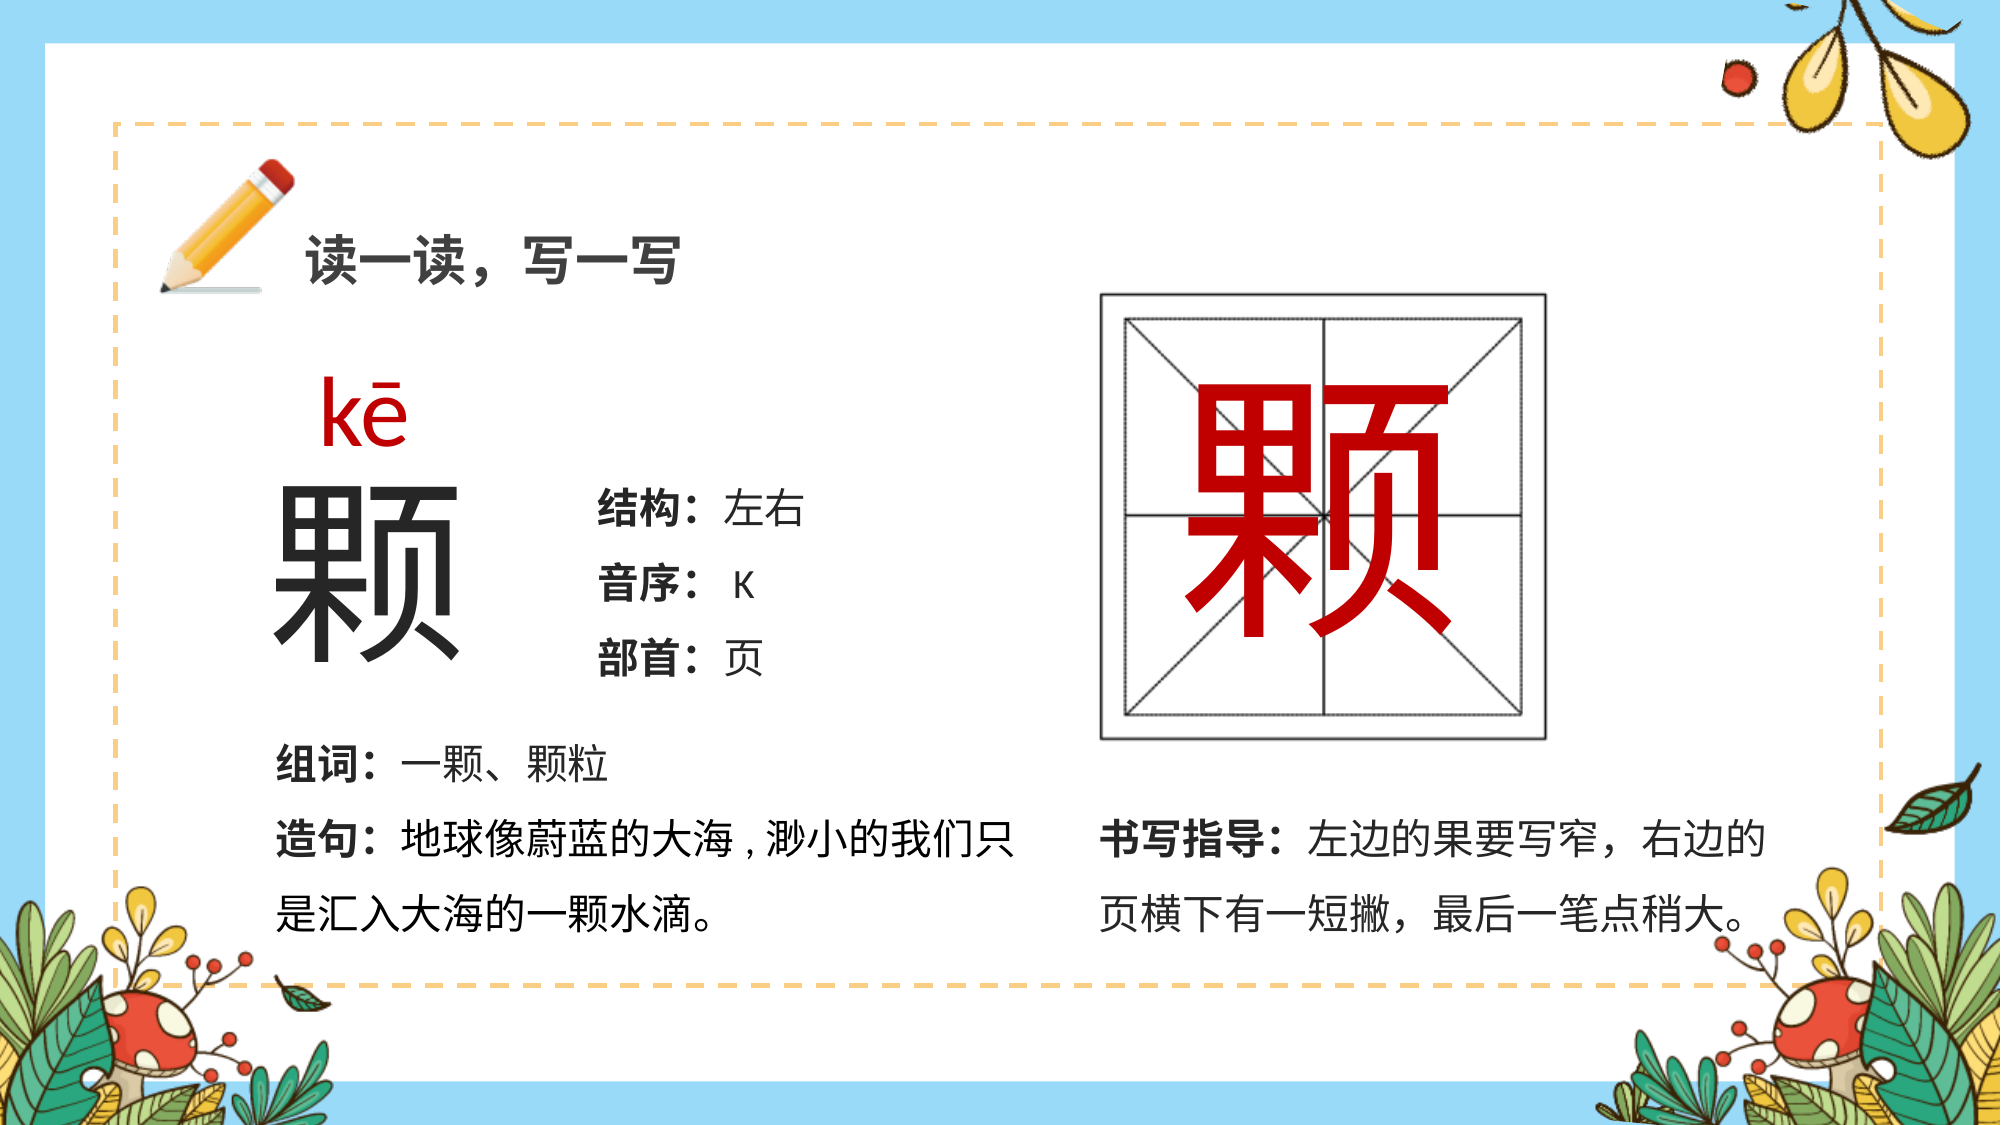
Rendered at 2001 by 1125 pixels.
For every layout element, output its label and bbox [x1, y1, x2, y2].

text_box [136, 136, 822, 316]
picture [1050, 236, 1595, 781]
text_box [0, 0, 2000, 1125]
